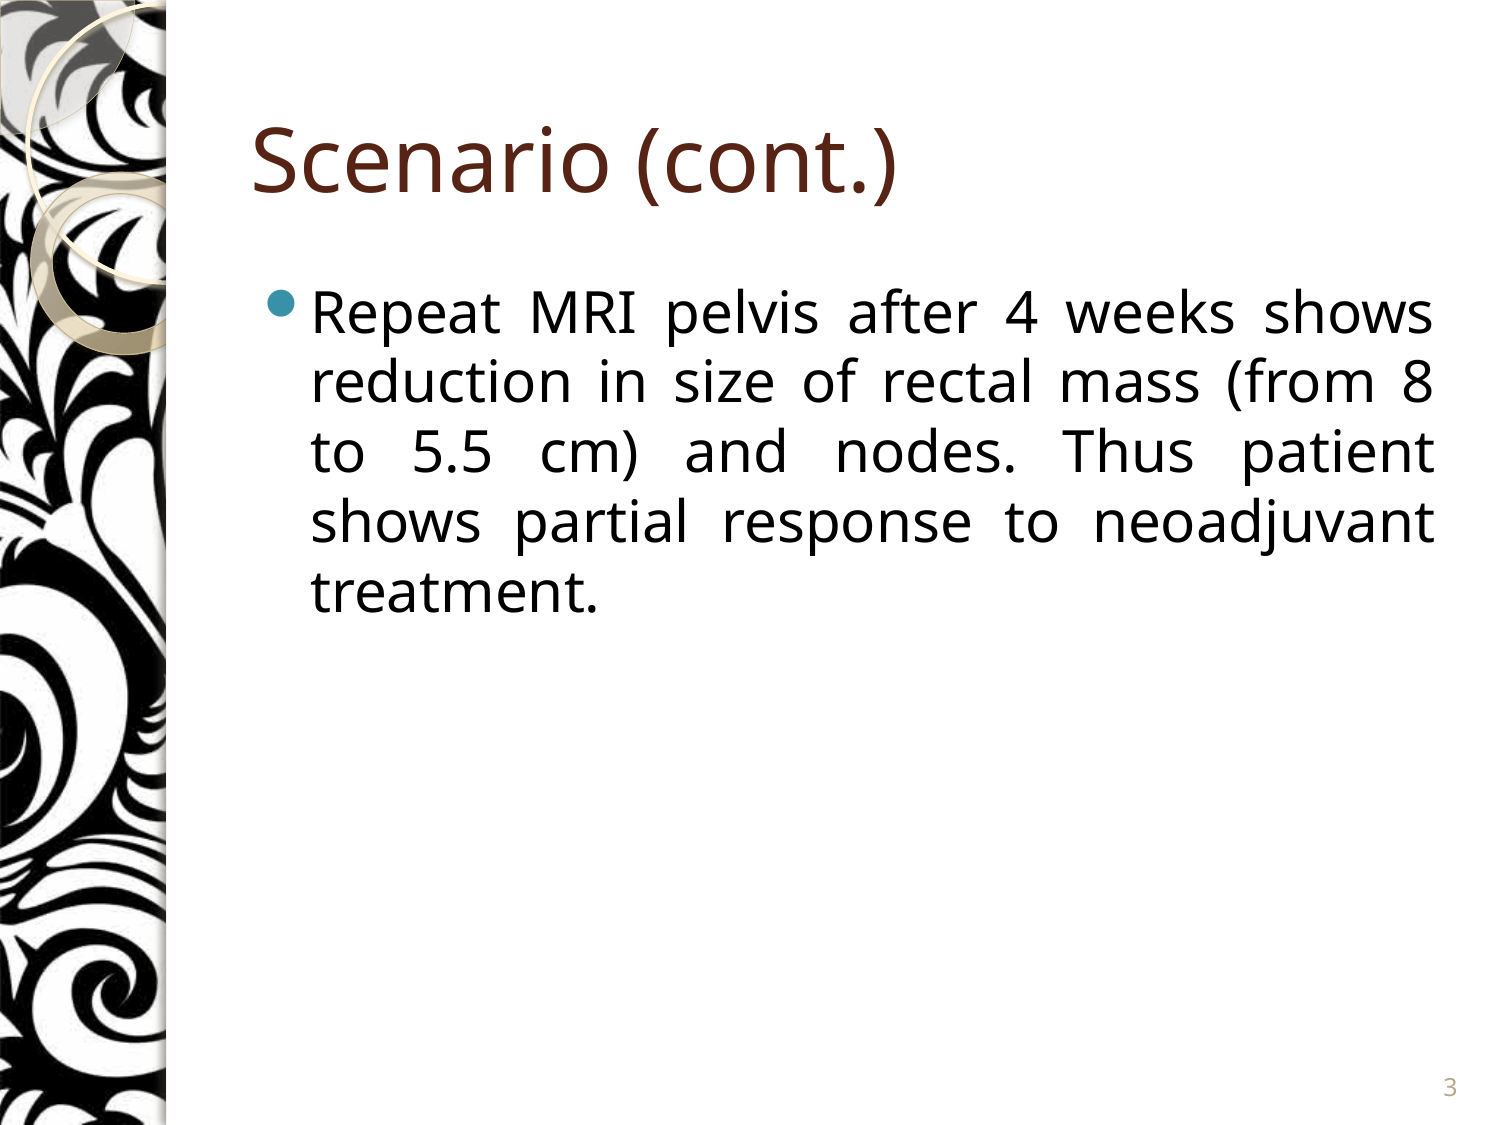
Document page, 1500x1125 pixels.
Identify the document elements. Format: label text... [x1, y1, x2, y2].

list Repeat MRI pelvis after 4 weeks shows reduction in size of rectal mass (from 8 to 5.5 cm) and nodes. Thus patient shows partial response to neoadjuvant treatment. [235, 267, 1450, 1055]
picture [62, 195, 160, 280]
picture [32, 13, 160, 207]
picture [53, 241, 160, 332]
title Scenario (cont.) [235, 62, 1466, 250]
picture [0, 134, 166, 1125]
slide_number 3 [1413, 1034, 1488, 1113]
picture [136, 0, 164, 4]
